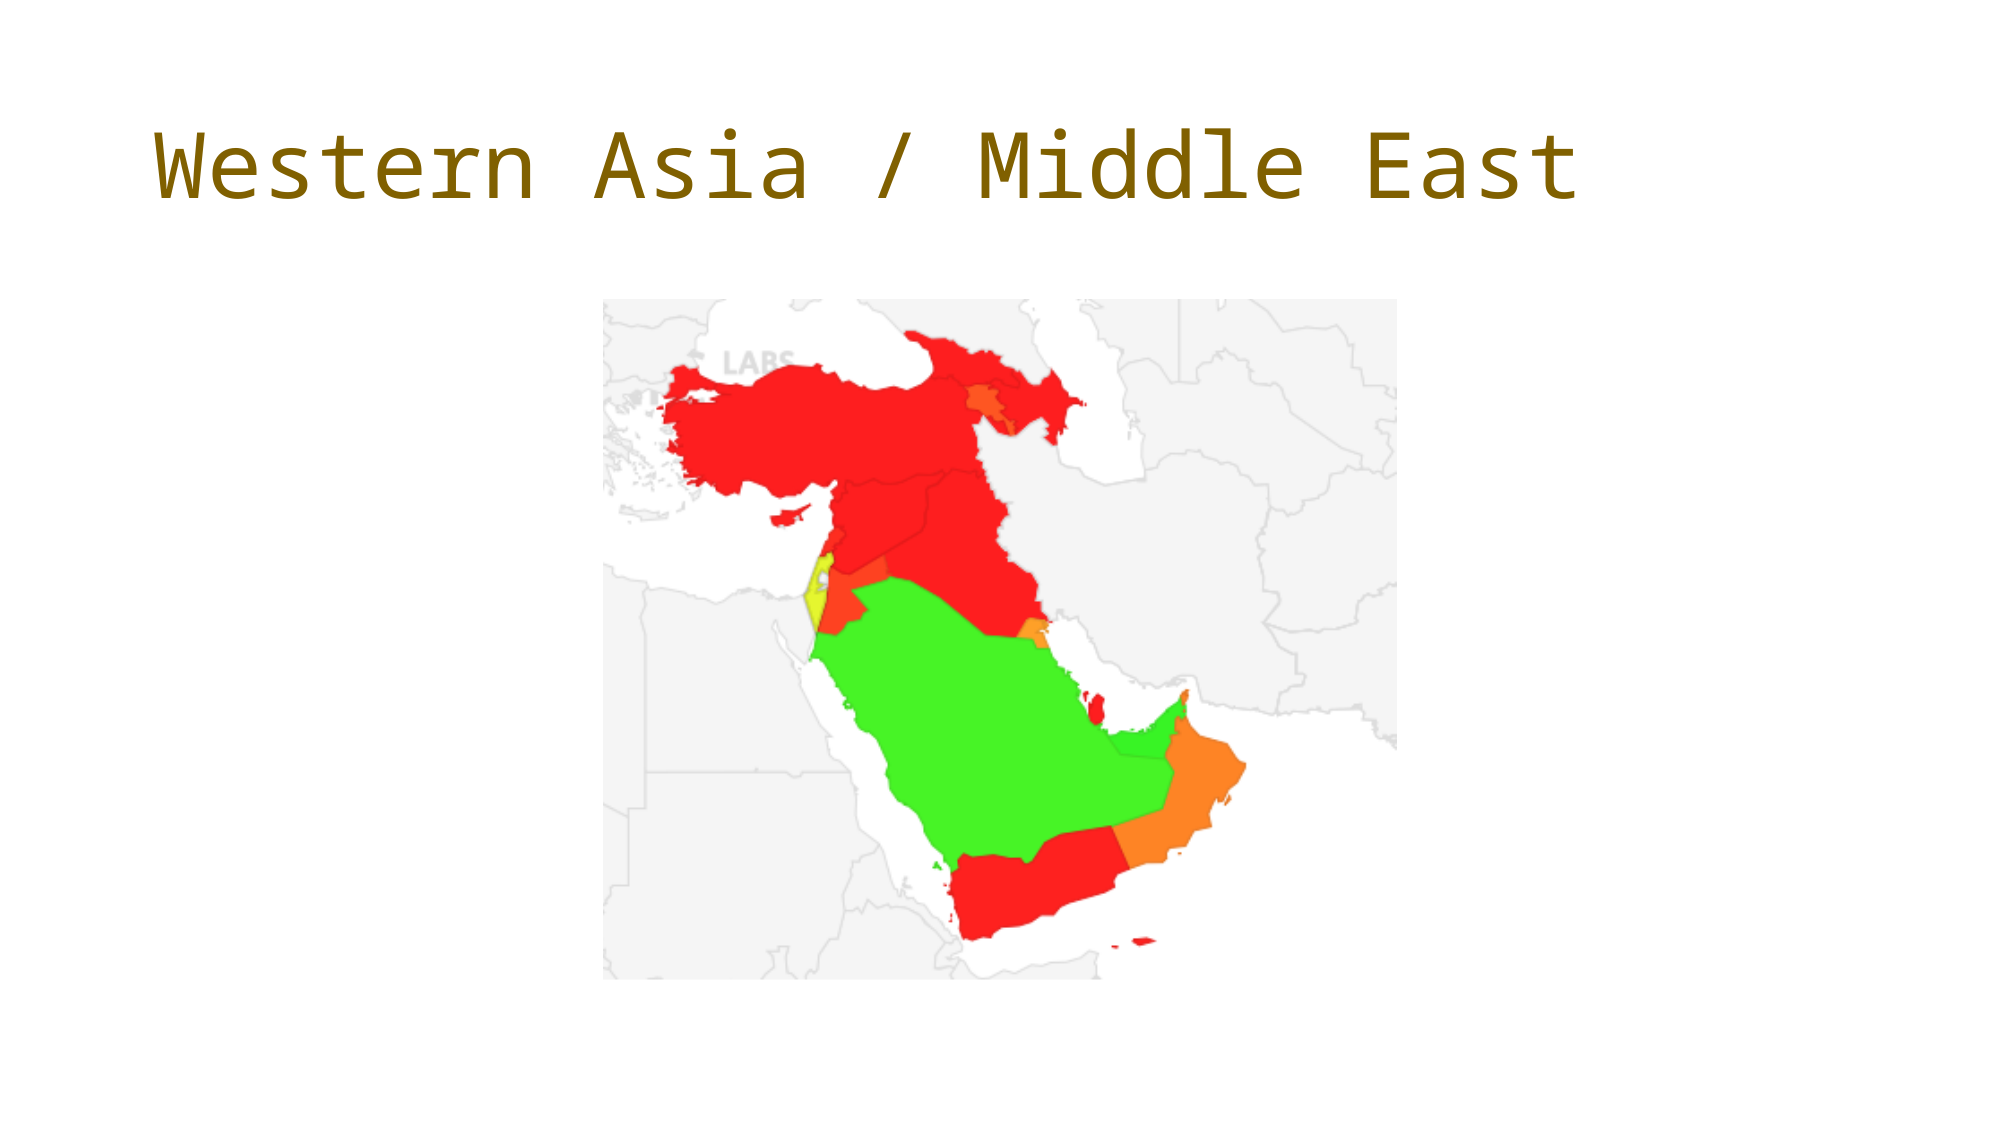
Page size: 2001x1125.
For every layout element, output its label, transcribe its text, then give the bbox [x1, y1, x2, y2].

title Western Asia / Middle East [137, 59, 1863, 278]
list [603, 299, 1397, 1014]
